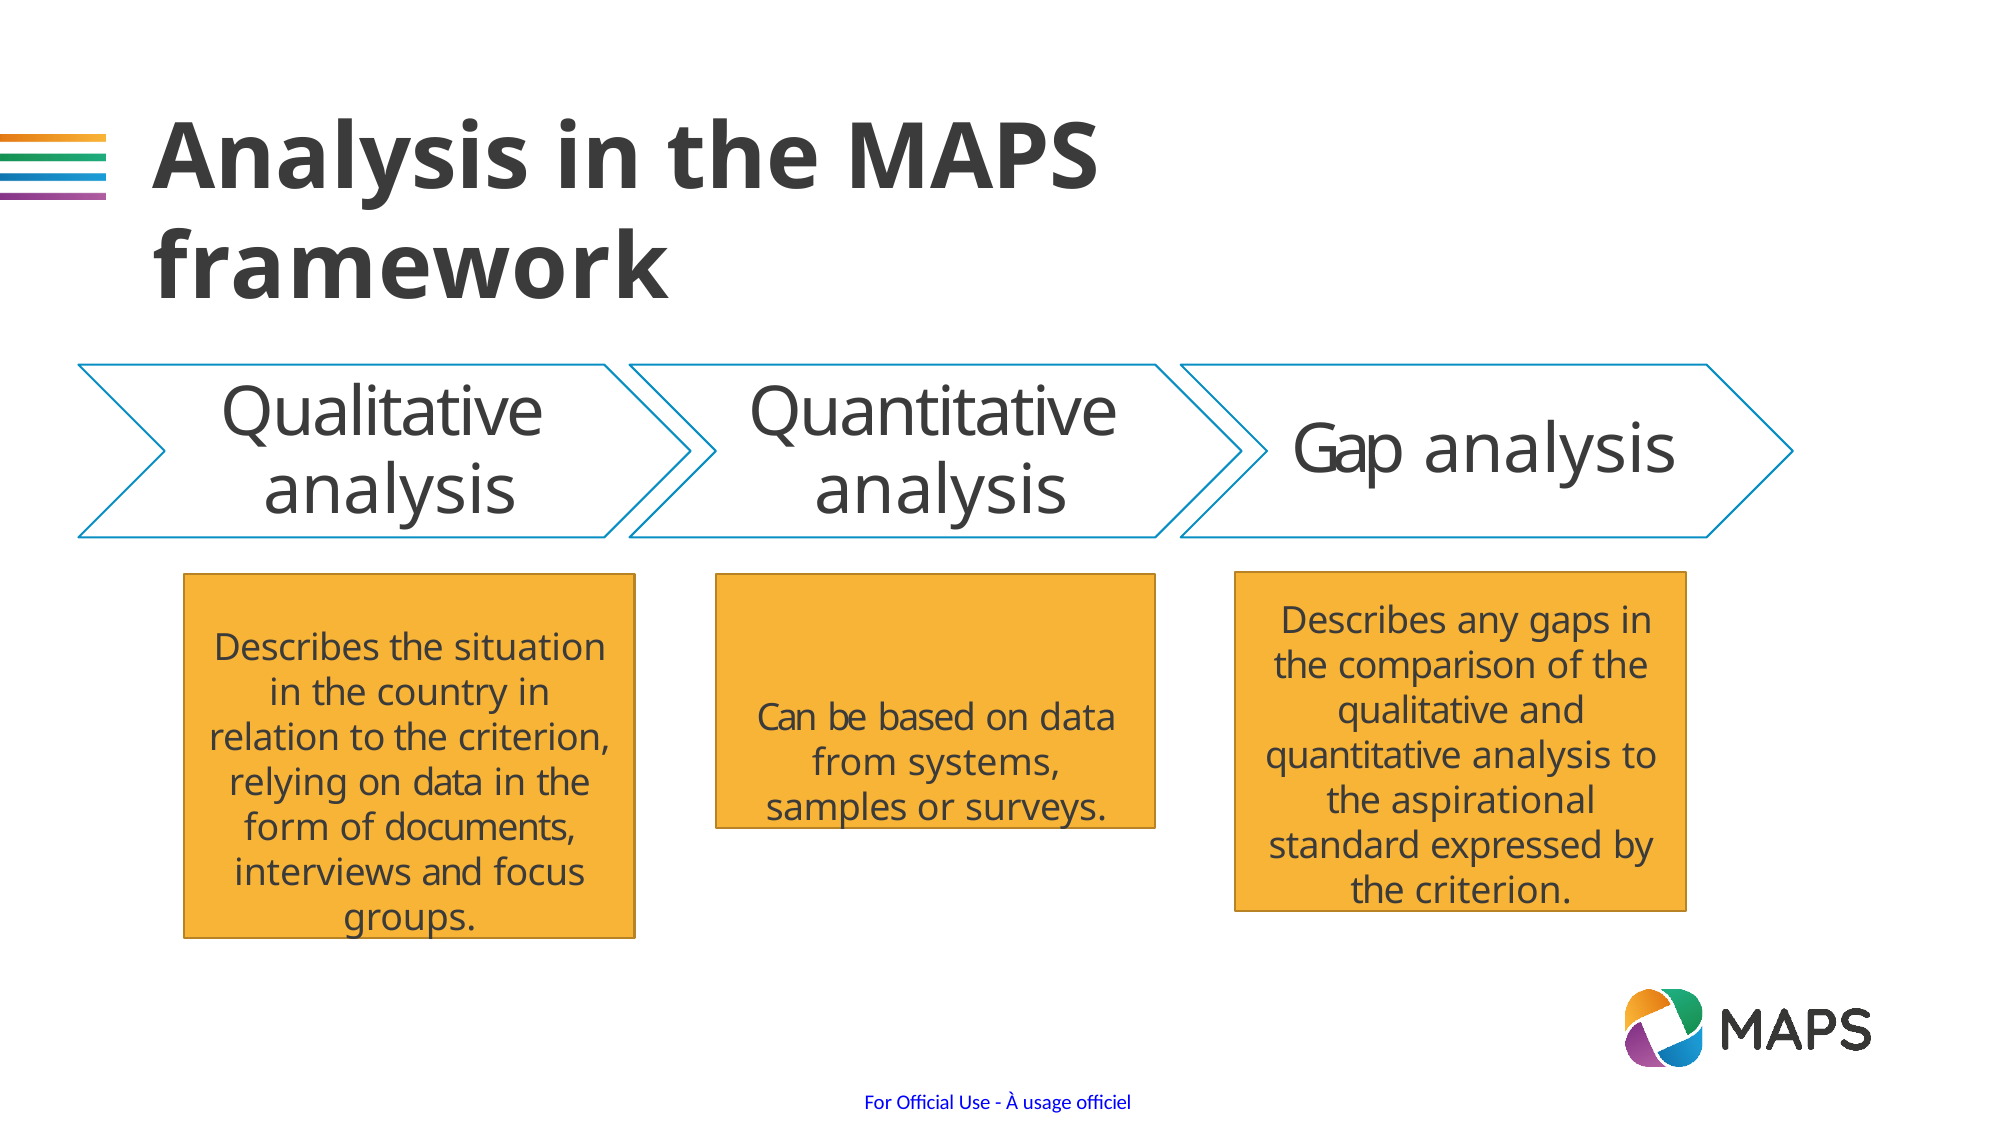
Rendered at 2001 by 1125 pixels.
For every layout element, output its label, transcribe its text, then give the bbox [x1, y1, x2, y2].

text_box Can be based on data from systems, samples or surveys. [716, 573, 1156, 828]
text_box Qualitative analysis [218, 363, 565, 527]
picture [0, 134, 106, 200]
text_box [1179, 363, 1795, 539]
picture [1625, 989, 1871, 1067]
text_box Describes the situation in the country in relation to the criterion, relying on data in the form of documents, interviews and focus groups. [184, 573, 635, 938]
text_box Describes any gaps in the comparison of the qualitative and quantitative analysis to the aspirational standard expressed by the criterion. [1234, 572, 1686, 912]
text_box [628, 363, 1178, 539]
footer For Official Use - À usage officiel [862, 1091, 1138, 1125]
title Analysis in the MAPS framework [150, 95, 1574, 318]
text_box [78, 364, 623, 538]
